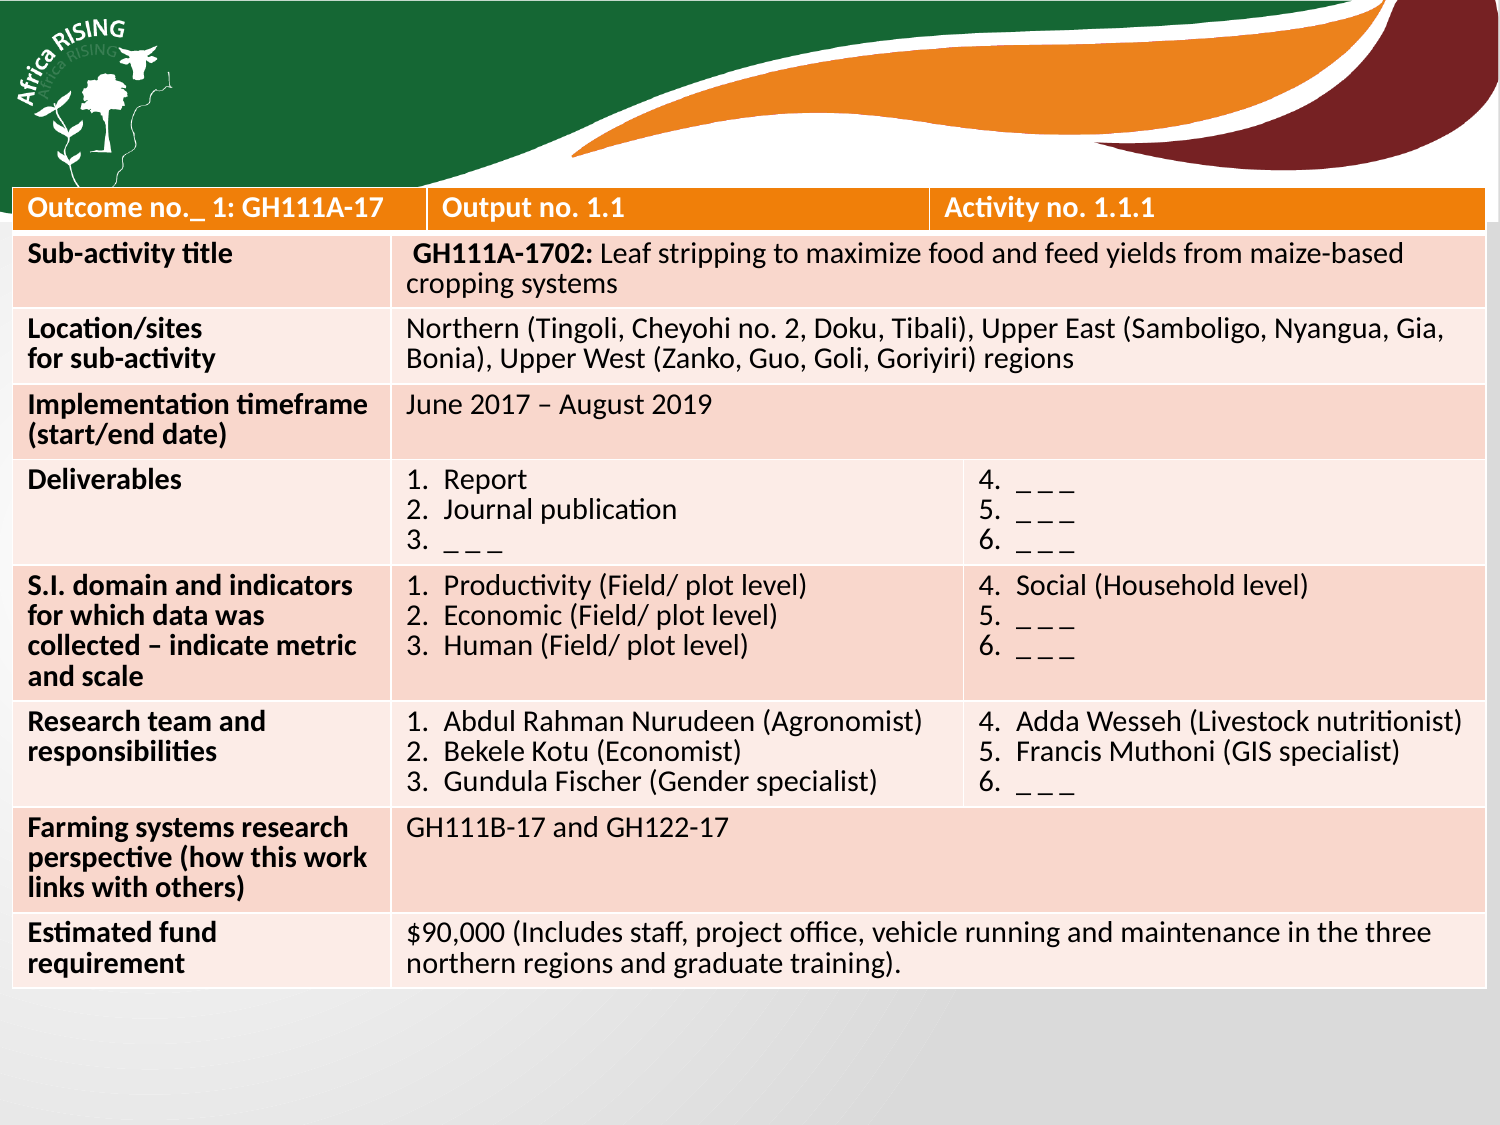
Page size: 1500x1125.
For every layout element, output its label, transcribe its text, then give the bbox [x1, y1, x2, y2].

table_cell Abdul Rahman Nurudeen (Agronomist) Bekele Kotu (Economist) Gundula Fischer (Gender specialist) [392, 702, 963, 806]
table_cell Adda Wesseh (Livestock nutritionist) Francis Muthoni (GIS specialist) _ _ _ [964, 702, 1485, 806]
table_cell Location/sites for sub-activity [13, 309, 390, 383]
table_cell Deliverables [13, 460, 390, 564]
table_cell Implementation timeframe (start/end date) [13, 385, 390, 459]
table_cell Research team and responsibilities [13, 702, 390, 806]
picture [0, 0, 1499, 222]
table_cell Social (Household level) _ _ _ _ _ _ [964, 566, 1485, 700]
table_cell Sub-activity title [13, 236, 390, 307]
table_header Output no. 1.1 [428, 188, 929, 230]
table_cell Northern (Tingoli, Cheyohi no. 2, Doku, Tibali), Upper East (Samboligo, Nyangua, Gia, Bonia), Upper West (Zanko, Guo, Goli, Goriyiri) regions [392, 309, 1485, 383]
table_cell $90,000 (Includes staff, project office, vehicle running and maintenance in the three northern regions and graduate training). [392, 914, 1485, 987]
table_cell Report Journal publication _ _ _ [392, 460, 963, 564]
table_cell GH111A-1702: Leaf stripping to maximize food and feed yields from maize-based cropping systems [392, 236, 1485, 307]
table_cell Productivity (Field/ plot level) Economic (Field/ plot level) Human (Field/ plot level) [392, 566, 963, 700]
table_cell _ _ _ _ _ _ _ _ _ [964, 460, 1485, 564]
table_header Outcome no._ 1: GH111A-17 [13, 188, 426, 230]
table_header Activity no. 1.1.1 [930, 188, 1485, 230]
table_cell June 2017 – August 2019 [392, 385, 1485, 459]
table_cell GH111B-17 and GH122-17 [392, 808, 1485, 912]
table_cell Estimated fund requirement [13, 914, 390, 987]
table_cell S.I. domain and indicators for which data was collected – indicate metric and scale [13, 566, 390, 700]
table_cell Farming systems research perspective (how this work links with others) [13, 808, 390, 912]
